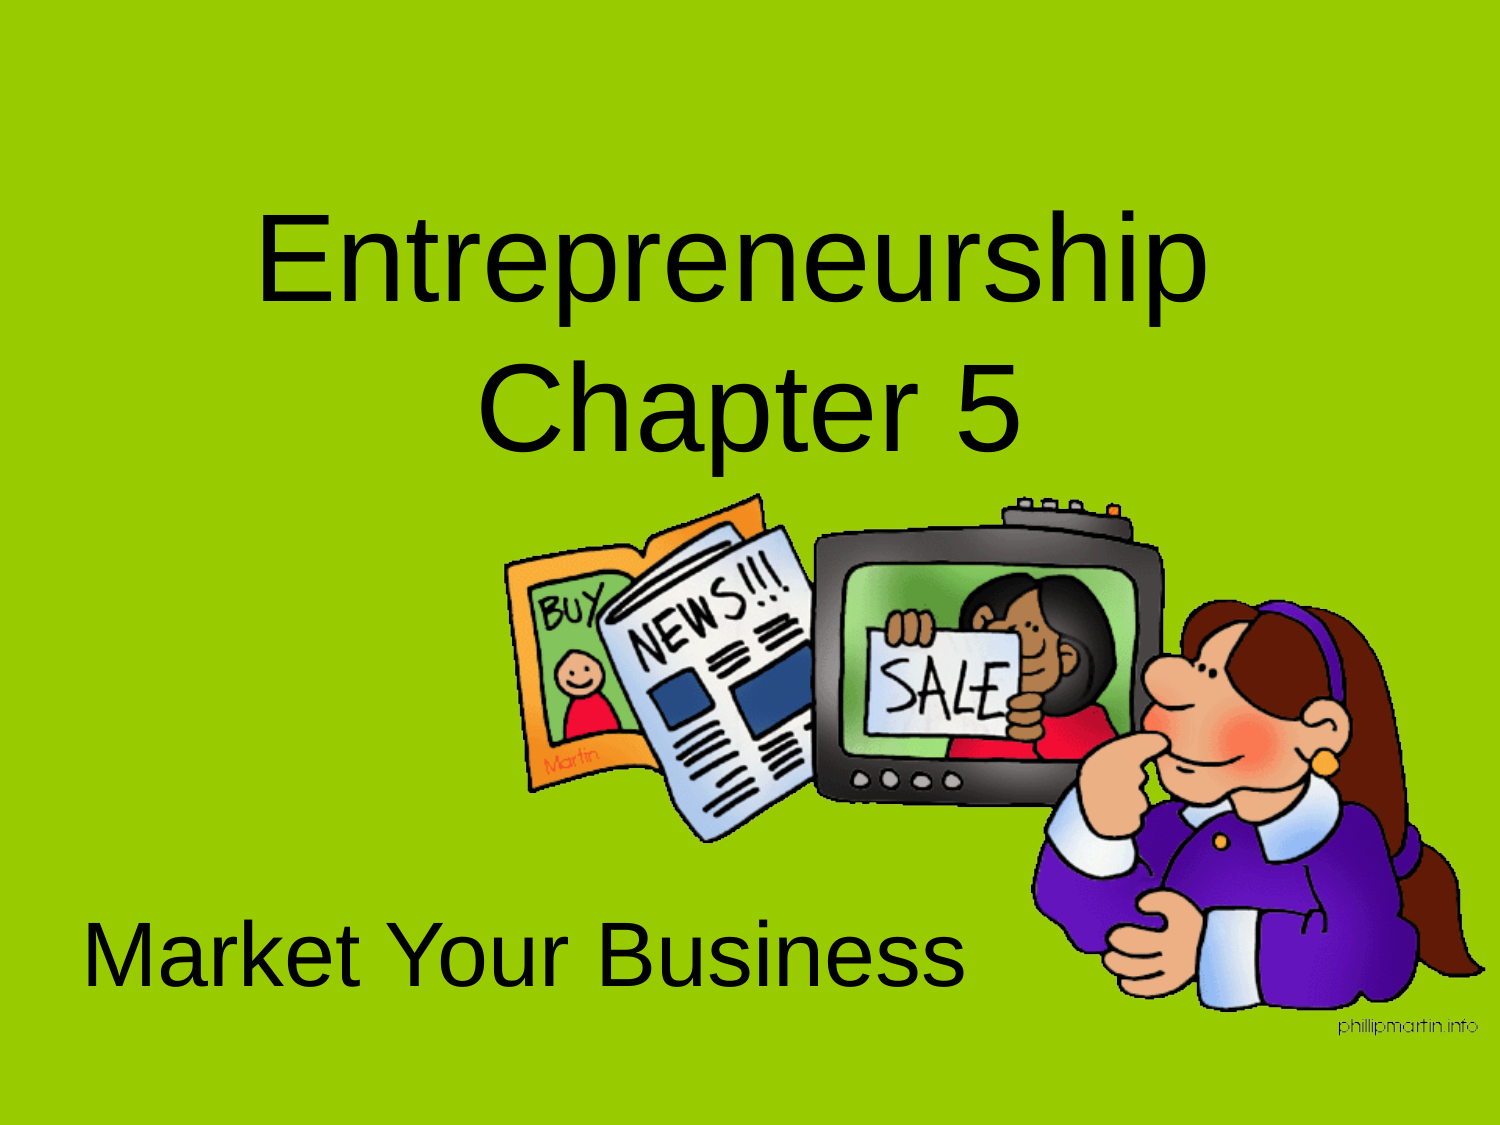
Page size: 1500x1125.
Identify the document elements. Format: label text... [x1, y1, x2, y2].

picture [487, 487, 1500, 1048]
title Entrepreneurship Chapter 5 [112, 112, 1388, 541]
subtitle Market Your Business [0, 887, 1051, 1063]
